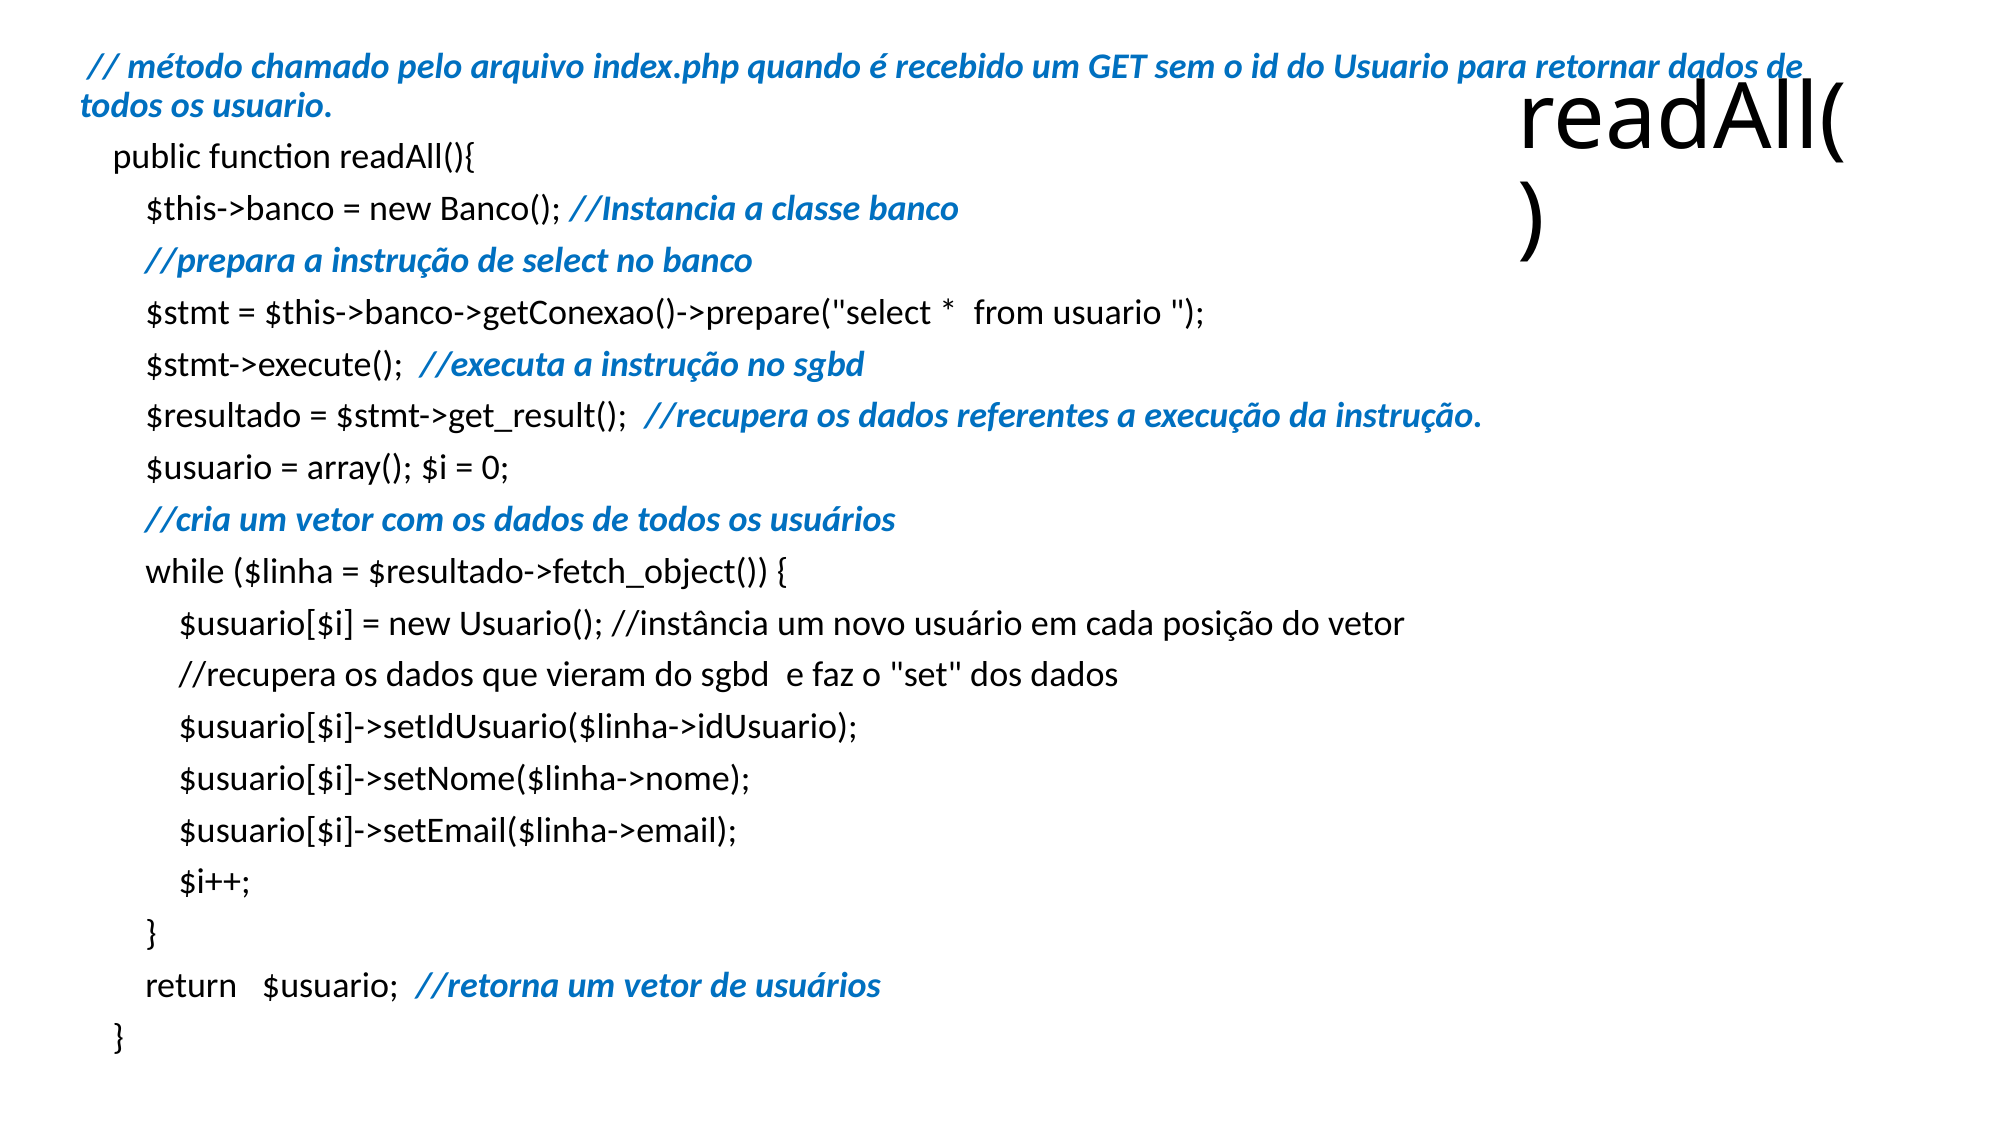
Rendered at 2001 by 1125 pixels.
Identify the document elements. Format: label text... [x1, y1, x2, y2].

list // método chamado pelo arquivo index.php quando é recebido um GET sem o id do Usuario para retornar dados de todos os usuario. public function readAll(){ $this->banco = new Banco(); //Instancia a classe banco //prepara a instrução de select no banco $stmt = $this->banco->getConexao()->prepare("select * from usuario "); $stmt->execute(); //executa a instrução no sgbd $resultado = $stmt->get_result(); //recupera os dados referentes a execução da instrução. $usuario = array(); $i = 0; //cria um vetor com os dados de todos os usuários while ($linha = $resultado->fetch_object()) { $usuario[$i] = new Usuario(); //instância um novo usuário em cada posição do vetor //recupera os dados que vieram do sgbd e faz o "set" dos dados $usuario[$i]->setIdUsuario($linha->idUsuario); $usuario[$i]->setNome($linha->nome); $usuario[$i]->setEmail($linha->email); $i++; } return $usuario; //retorna um vetor de usuários } [64, 39, 1863, 1066]
